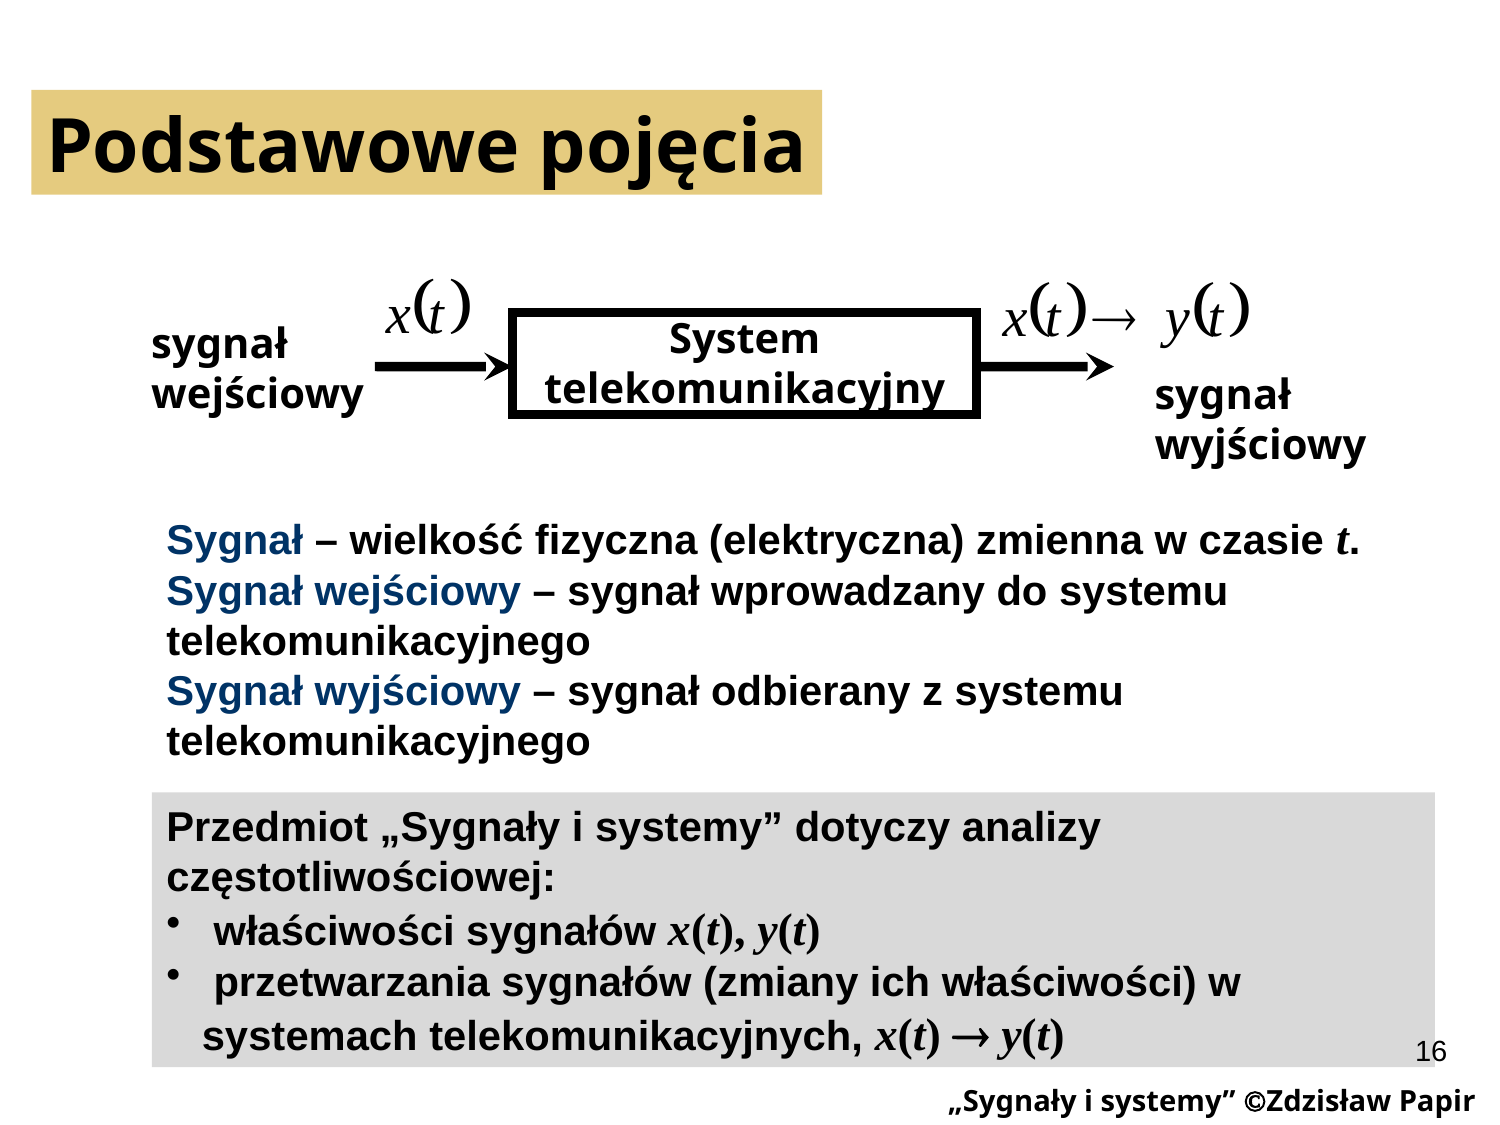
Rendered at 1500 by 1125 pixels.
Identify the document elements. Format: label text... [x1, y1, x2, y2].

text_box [138, 276, 1380, 477]
text_box „Sygnały i systemy” Zdzisław Papir [933, 1074, 1491, 1125]
text_box Przedmiot „Sygnały i systemy” dotyczy analizy częstotliwościowej: właściwości sygnałów x(t), y(t) przetwarzania sygnałów (zmiany ich właściwości) w systemach telekomunikacyjnych, x(t)  y(t) [151, 792, 1435, 1068]
text_box Podstawowe pojęcia [31, 89, 823, 195]
text_box Sygnał – wielkość fizyczna (elektryczna) zmienna w czasie t. Sygnał wejściowy – sygnał wprowadzany do systemu telekomunikacyjnego Sygnał wyjściowy – sygnał odbierany z systemu telekomunikacyjnego [151, 501, 1485, 771]
slide_number 16 [1149, 1024, 1463, 1074]
